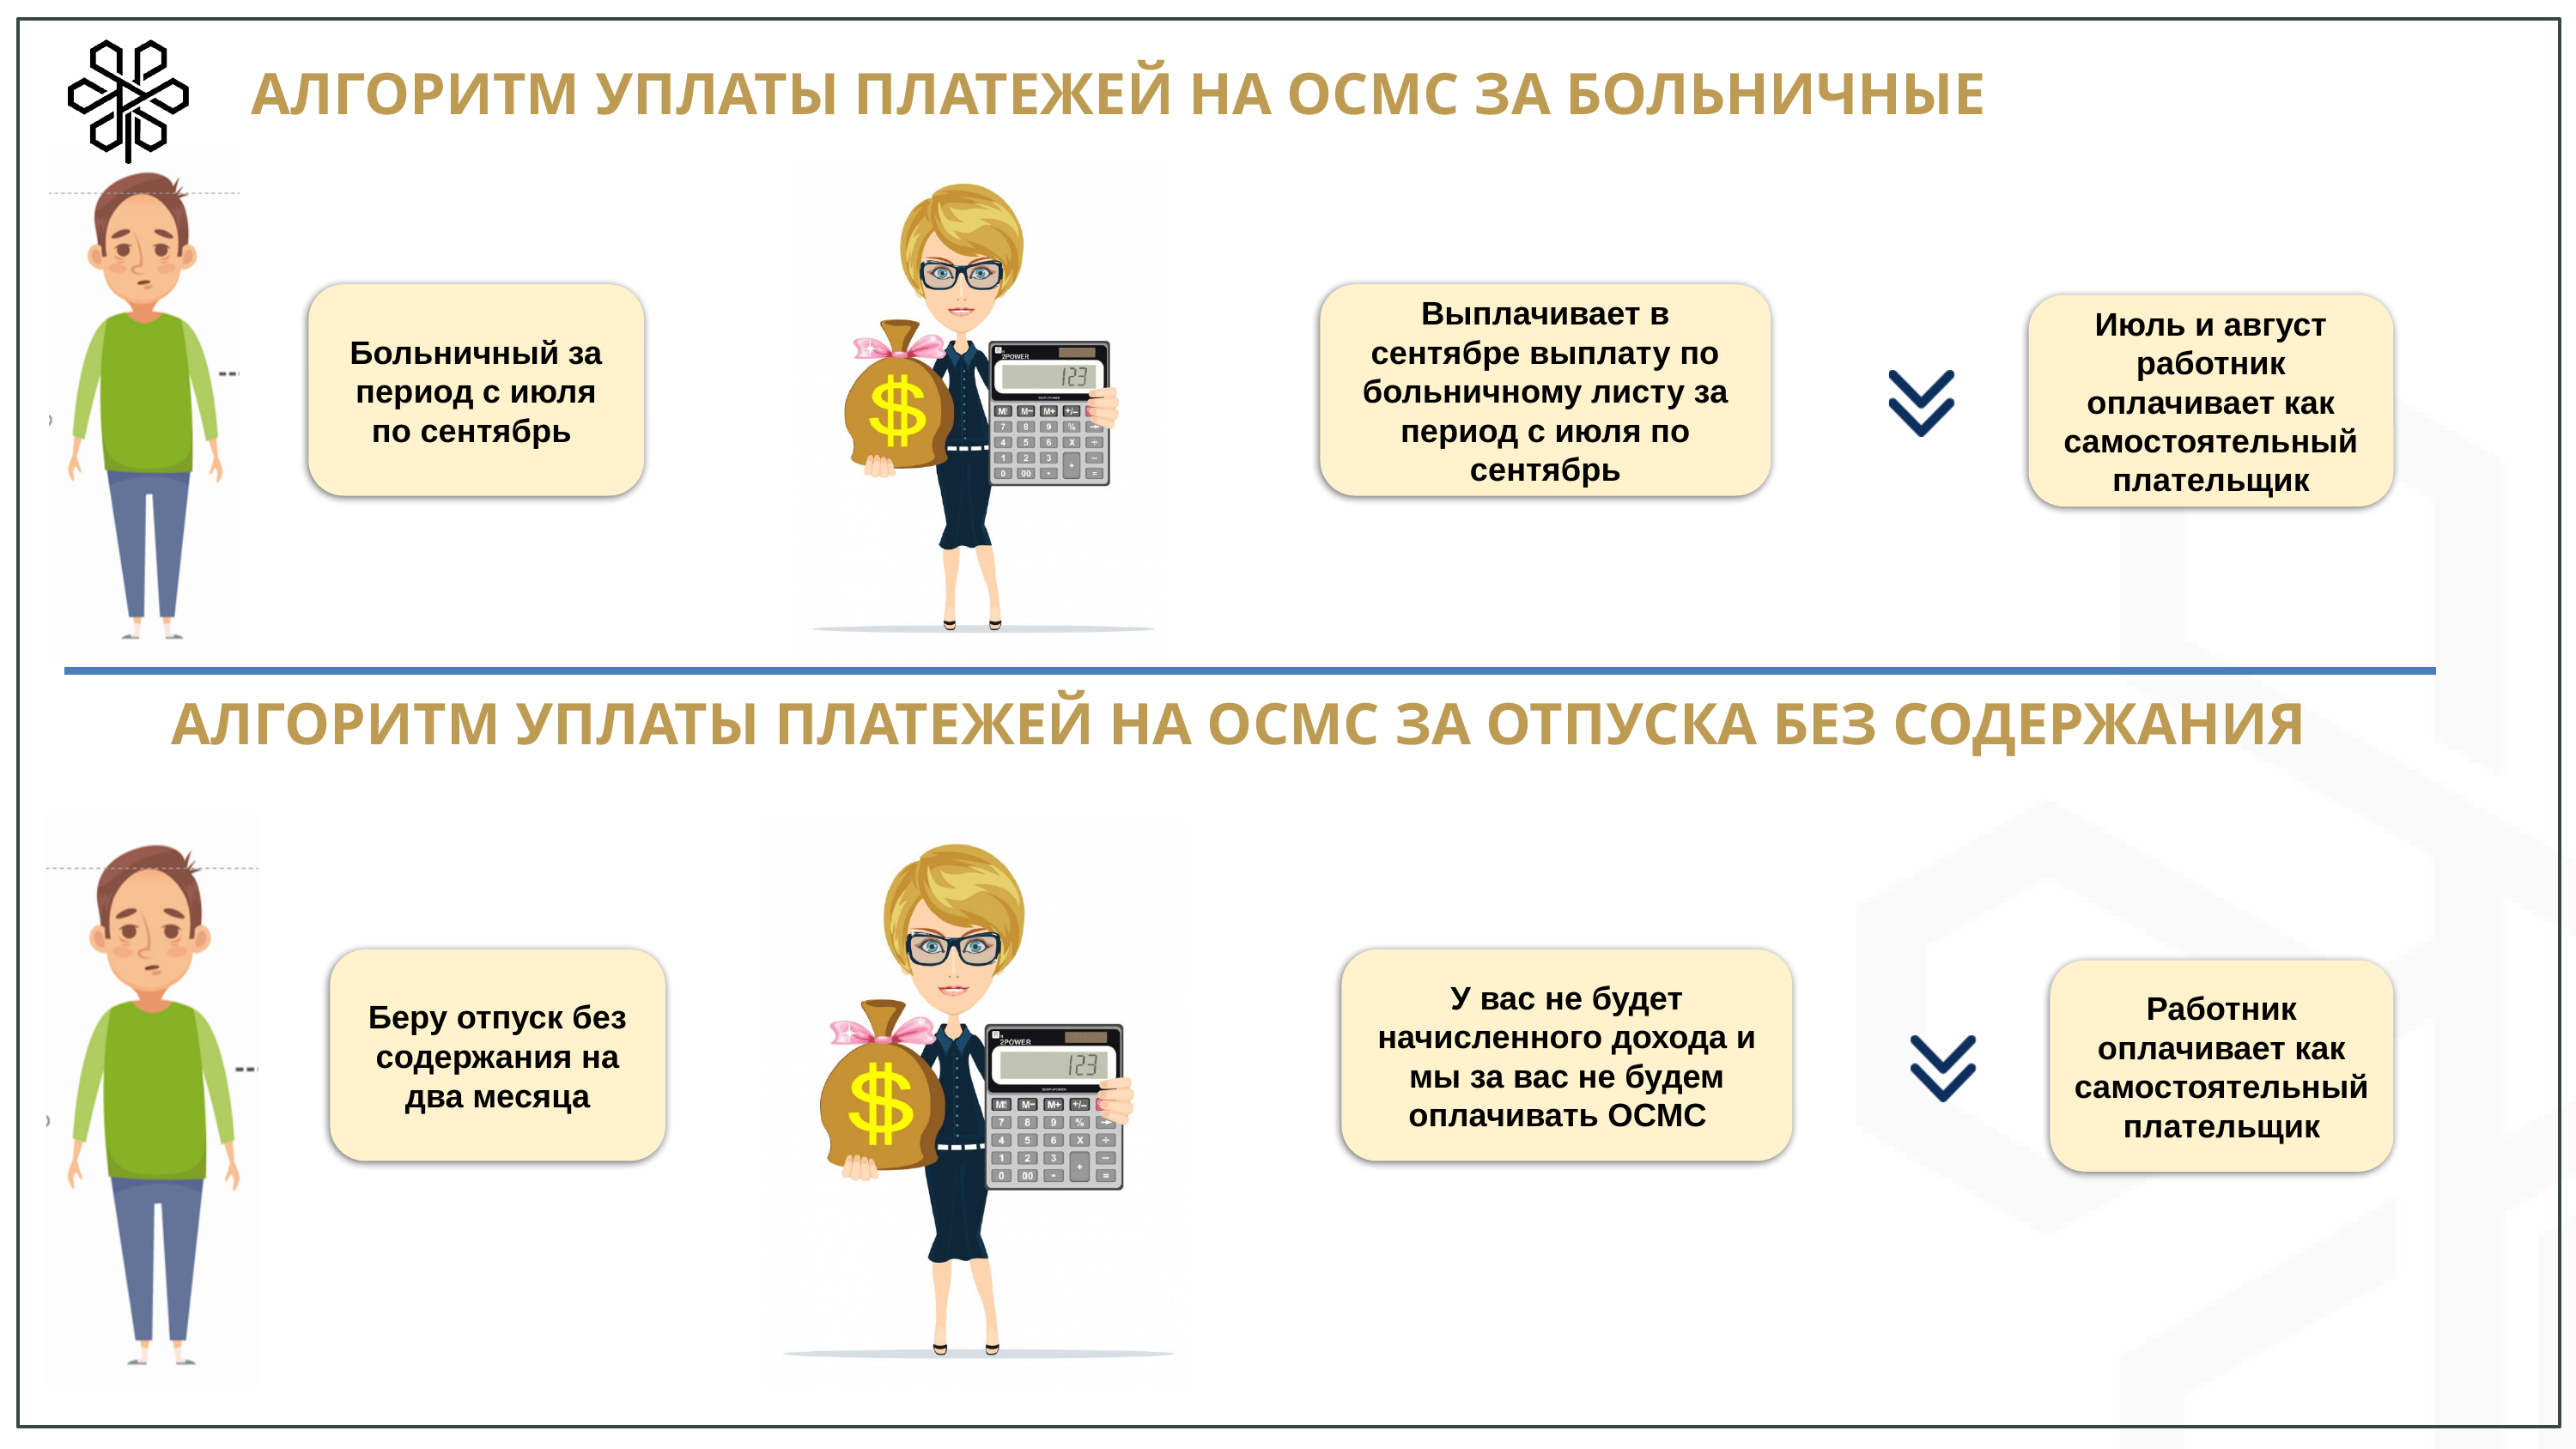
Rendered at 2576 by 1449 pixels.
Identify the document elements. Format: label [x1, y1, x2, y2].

text_box [16, 17, 2561, 1428]
picture [762, 820, 1187, 1391]
picture [49, 38, 240, 658]
picture [793, 163, 1165, 662]
picture [1856, 348, 2576, 1449]
picture [46, 814, 258, 1385]
